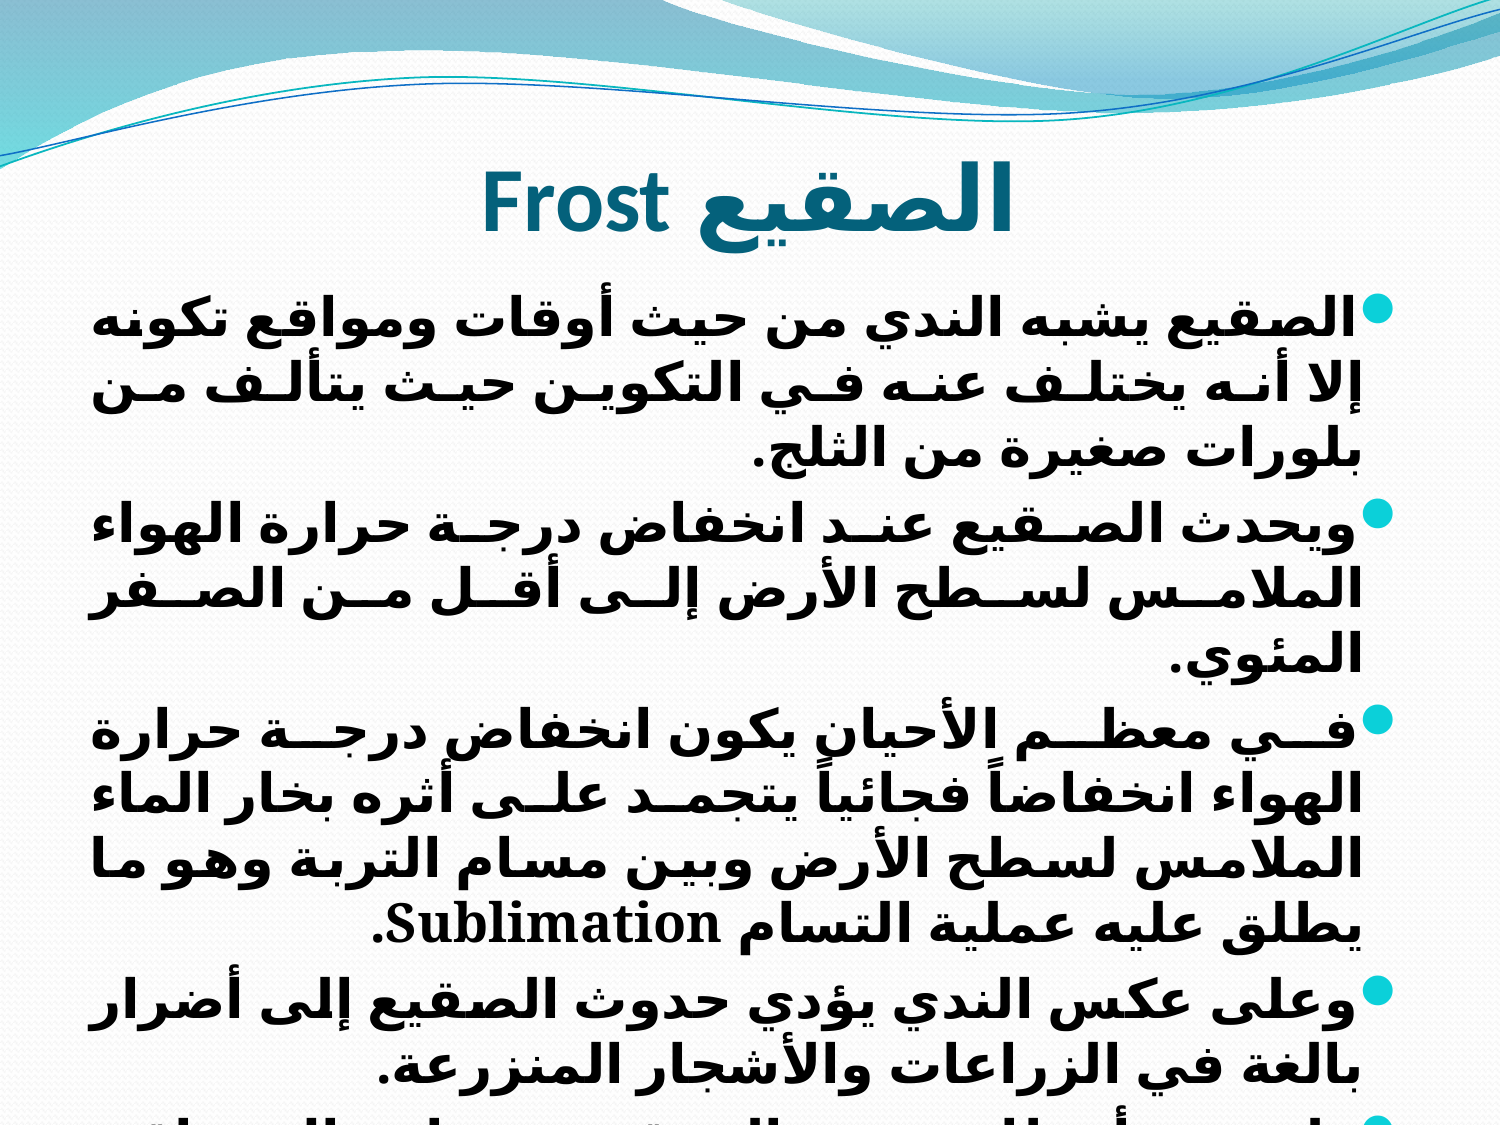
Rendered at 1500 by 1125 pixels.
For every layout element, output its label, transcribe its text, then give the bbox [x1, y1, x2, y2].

title الصقيع Frost [75, 115, 1425, 250]
list الصقيع يشبه الندي من حيث أوقات ومواقع تكونه إلا أنه يختلف عنه في التكوين حيث يتألف من بلورات صغيرة من الثلج. ويحدث الصقيع عند انخفاض درجة حرارة الهواء الملامس لسطح الأرض إلى أقل من الصفر المئوي. في معظم الأحيان يكون انخفاض درجة حرارة الهواء انخفاضاً فجائياً يتجمد على أثره بخار الماء الملامس لسطح الأرض وبين مسام التربة وهو ما يطلق عليه عملية التسام Sublimation. وعلى عكس الندي يؤدي حدوث الصقيع إلى أضرار بالغة في الزراعات والأشجار المنزرعة. ولتجنب أخطار حدوث الصقيع يتم إشعال مواقد خاصة لتدفئة الزراعات ليلاً. [75, 275, 1425, 1063]
